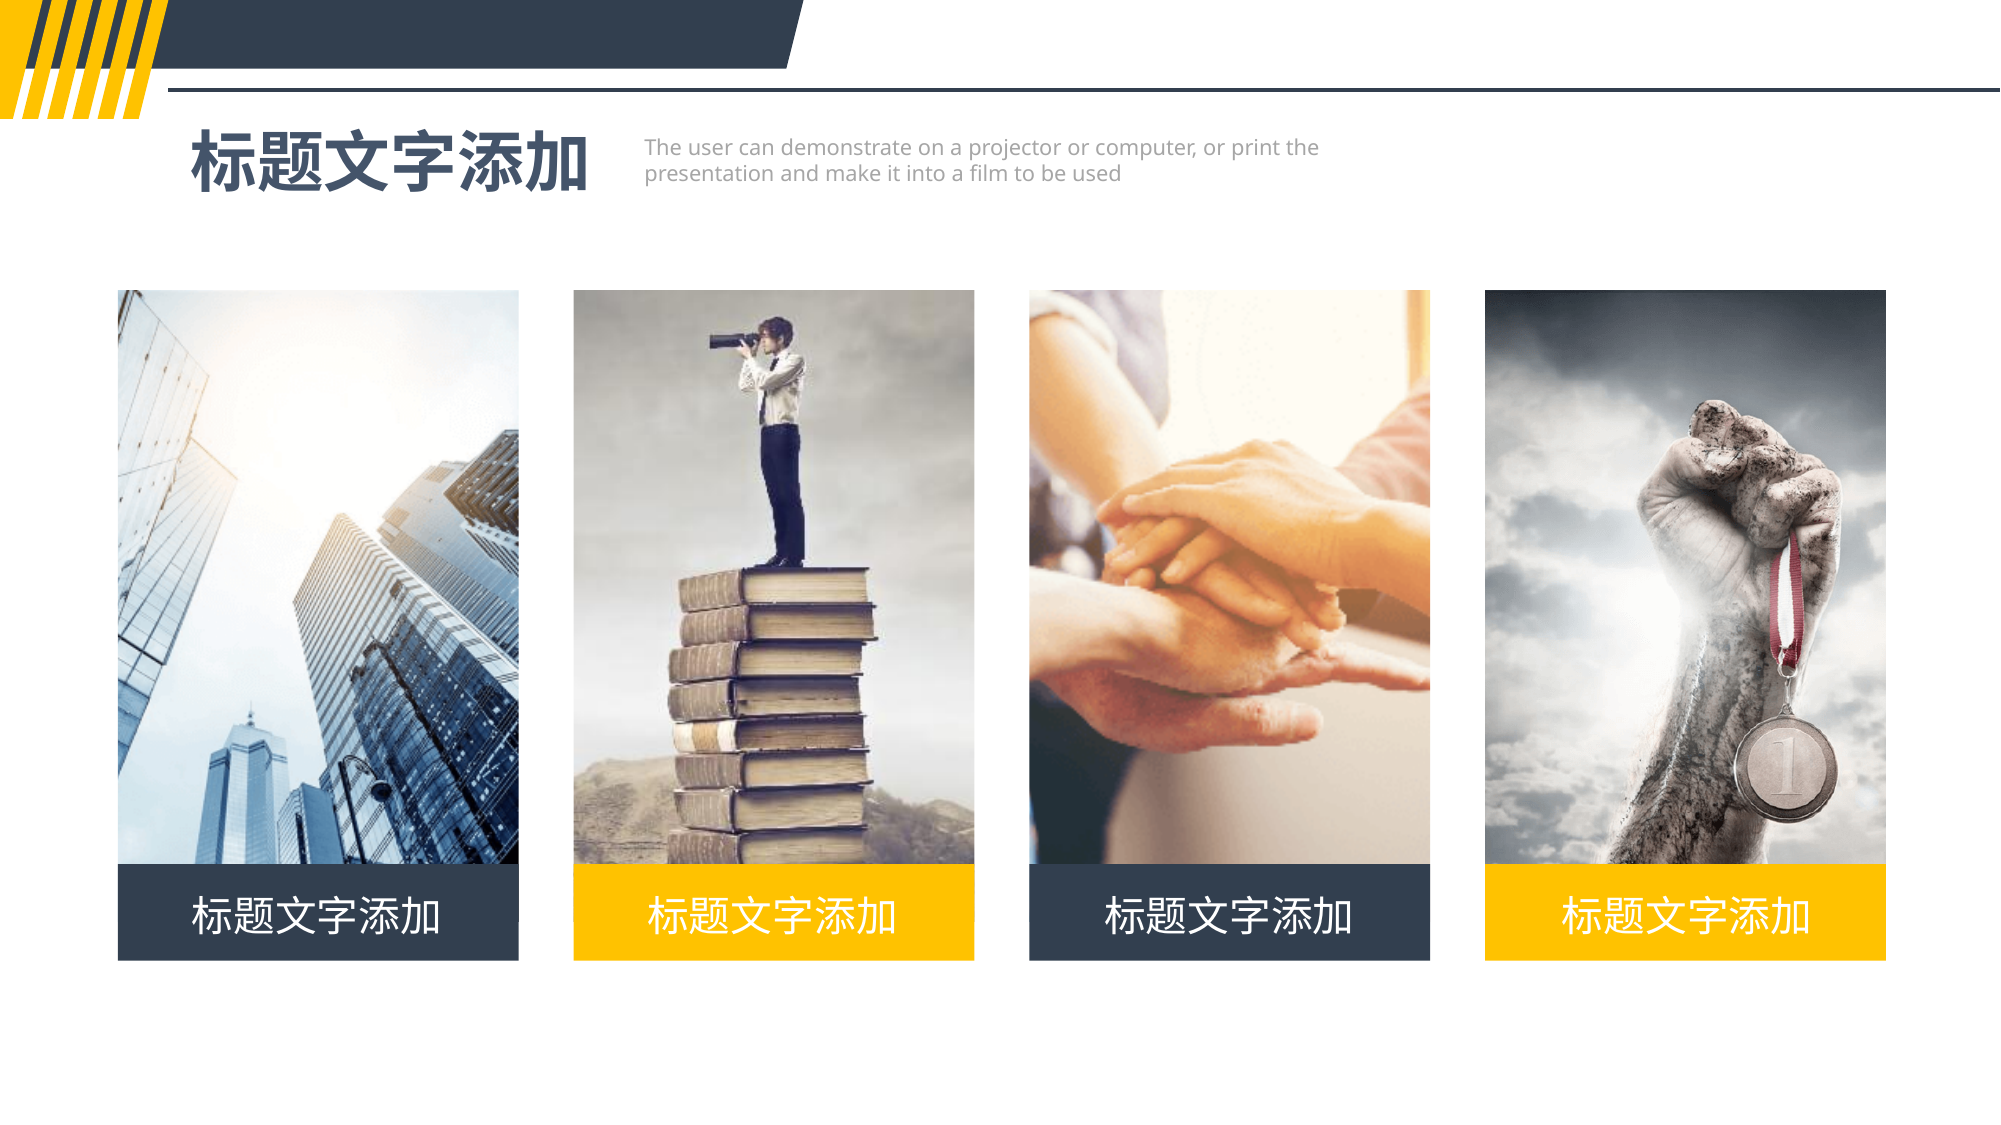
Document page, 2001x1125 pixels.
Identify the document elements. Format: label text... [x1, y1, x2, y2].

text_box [0, 0, 169, 119]
picture [573, 290, 975, 922]
text_box [1484, 922, 1887, 962]
text_box [1028, 922, 1431, 962]
text_box 标题文字添加 [572, 882, 974, 947]
text_box 标题文字添加 [175, 112, 606, 207]
text_box [117, 863, 520, 962]
text_box The user can demonstrate on a projector or computer, or print the presentation and make it into a film to be used [629, 125, 1463, 194]
text_box 标题文字添加 [1028, 882, 1430, 947]
text_box 标题文字添加 [116, 882, 518, 947]
text_box [573, 922, 975, 962]
text_box 标题文字添加 [1486, 882, 1888, 947]
picture [1484, 290, 1886, 922]
picture [1029, 290, 1431, 922]
picture [117, 290, 519, 922]
text_box [169, 0, 805, 70]
